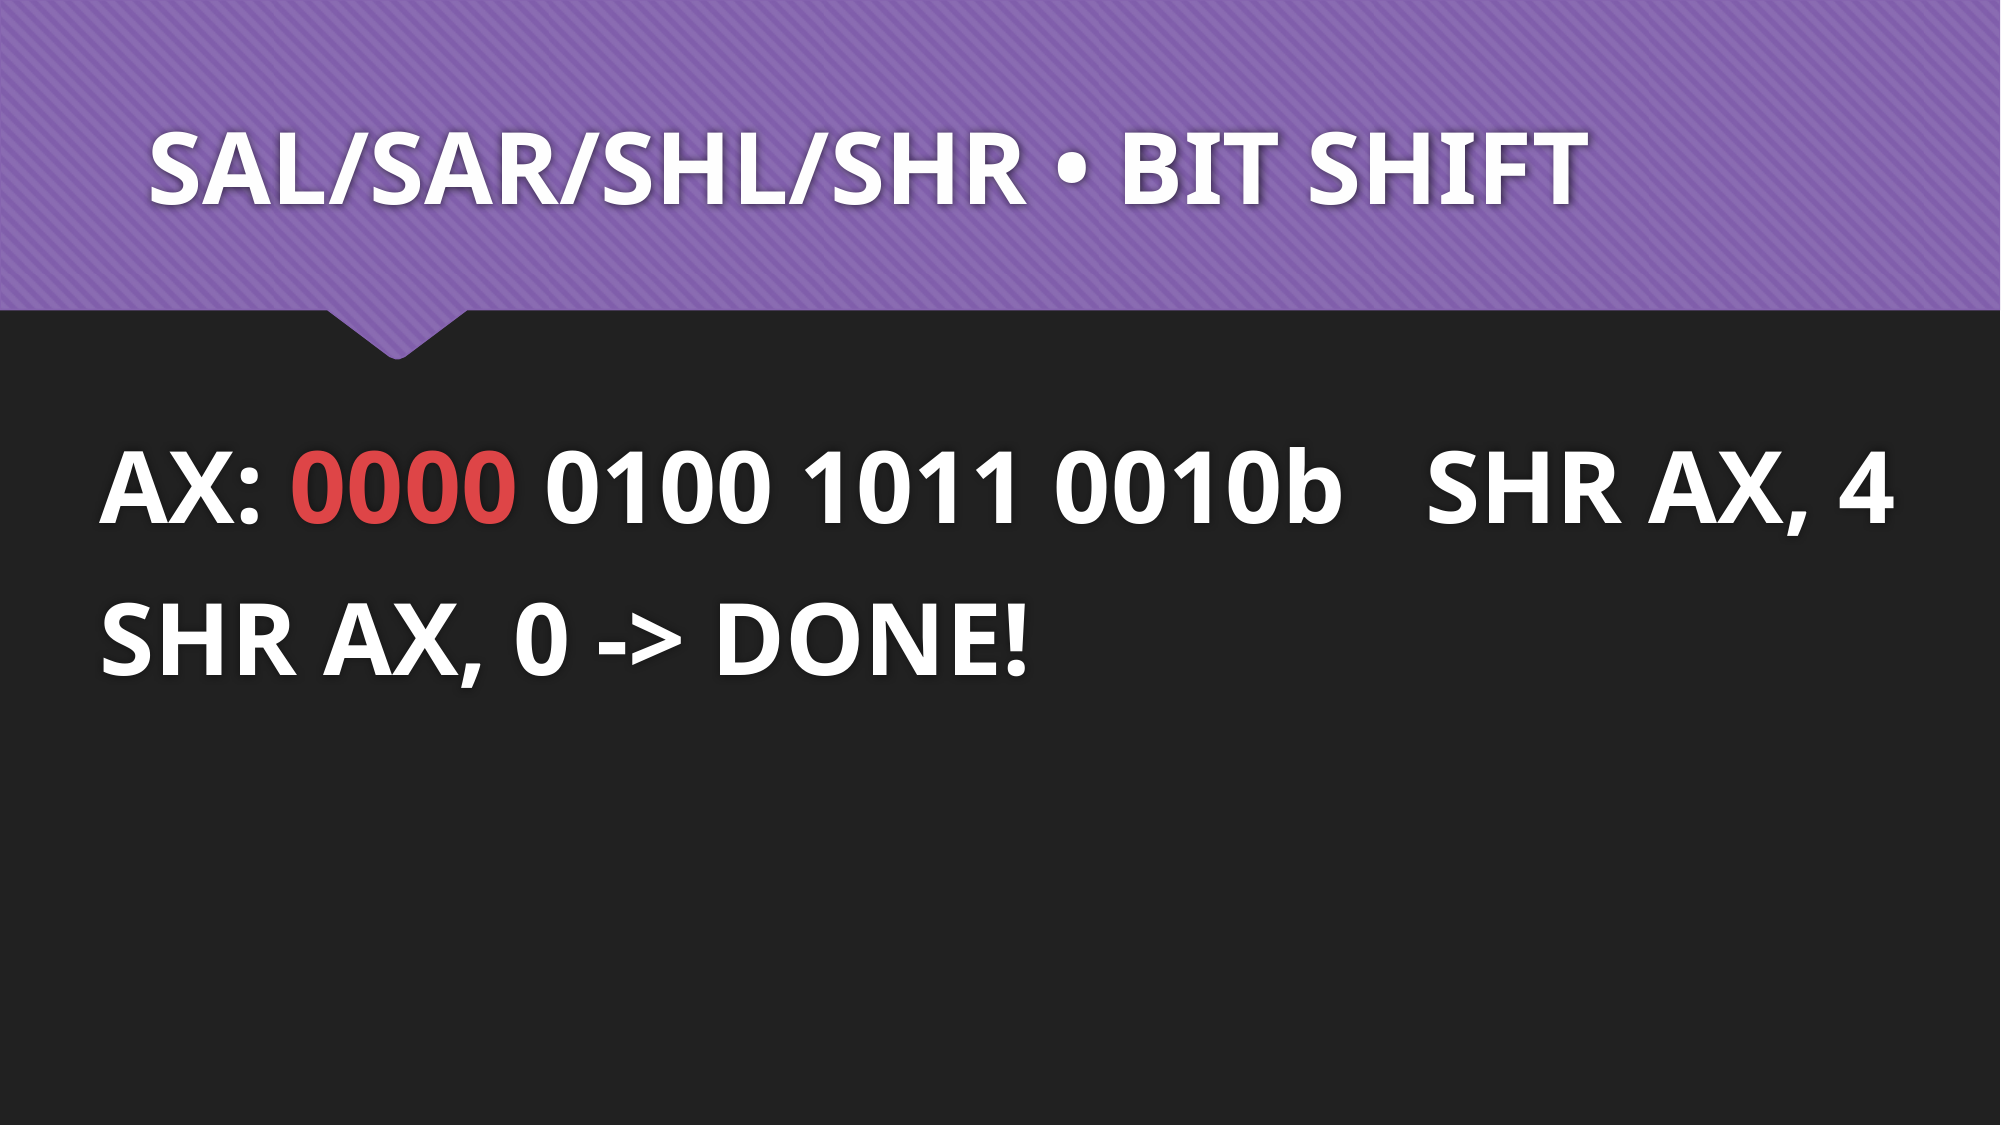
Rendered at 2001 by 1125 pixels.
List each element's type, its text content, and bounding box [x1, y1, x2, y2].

title SAL/SAR/SHL/SHR • BIT SHIFT [132, 73, 1868, 233]
list AX: 0000 0100 1011 0010b SHR AX, 4 SHR AX, 0 -> DONE! [84, 364, 1919, 1060]
